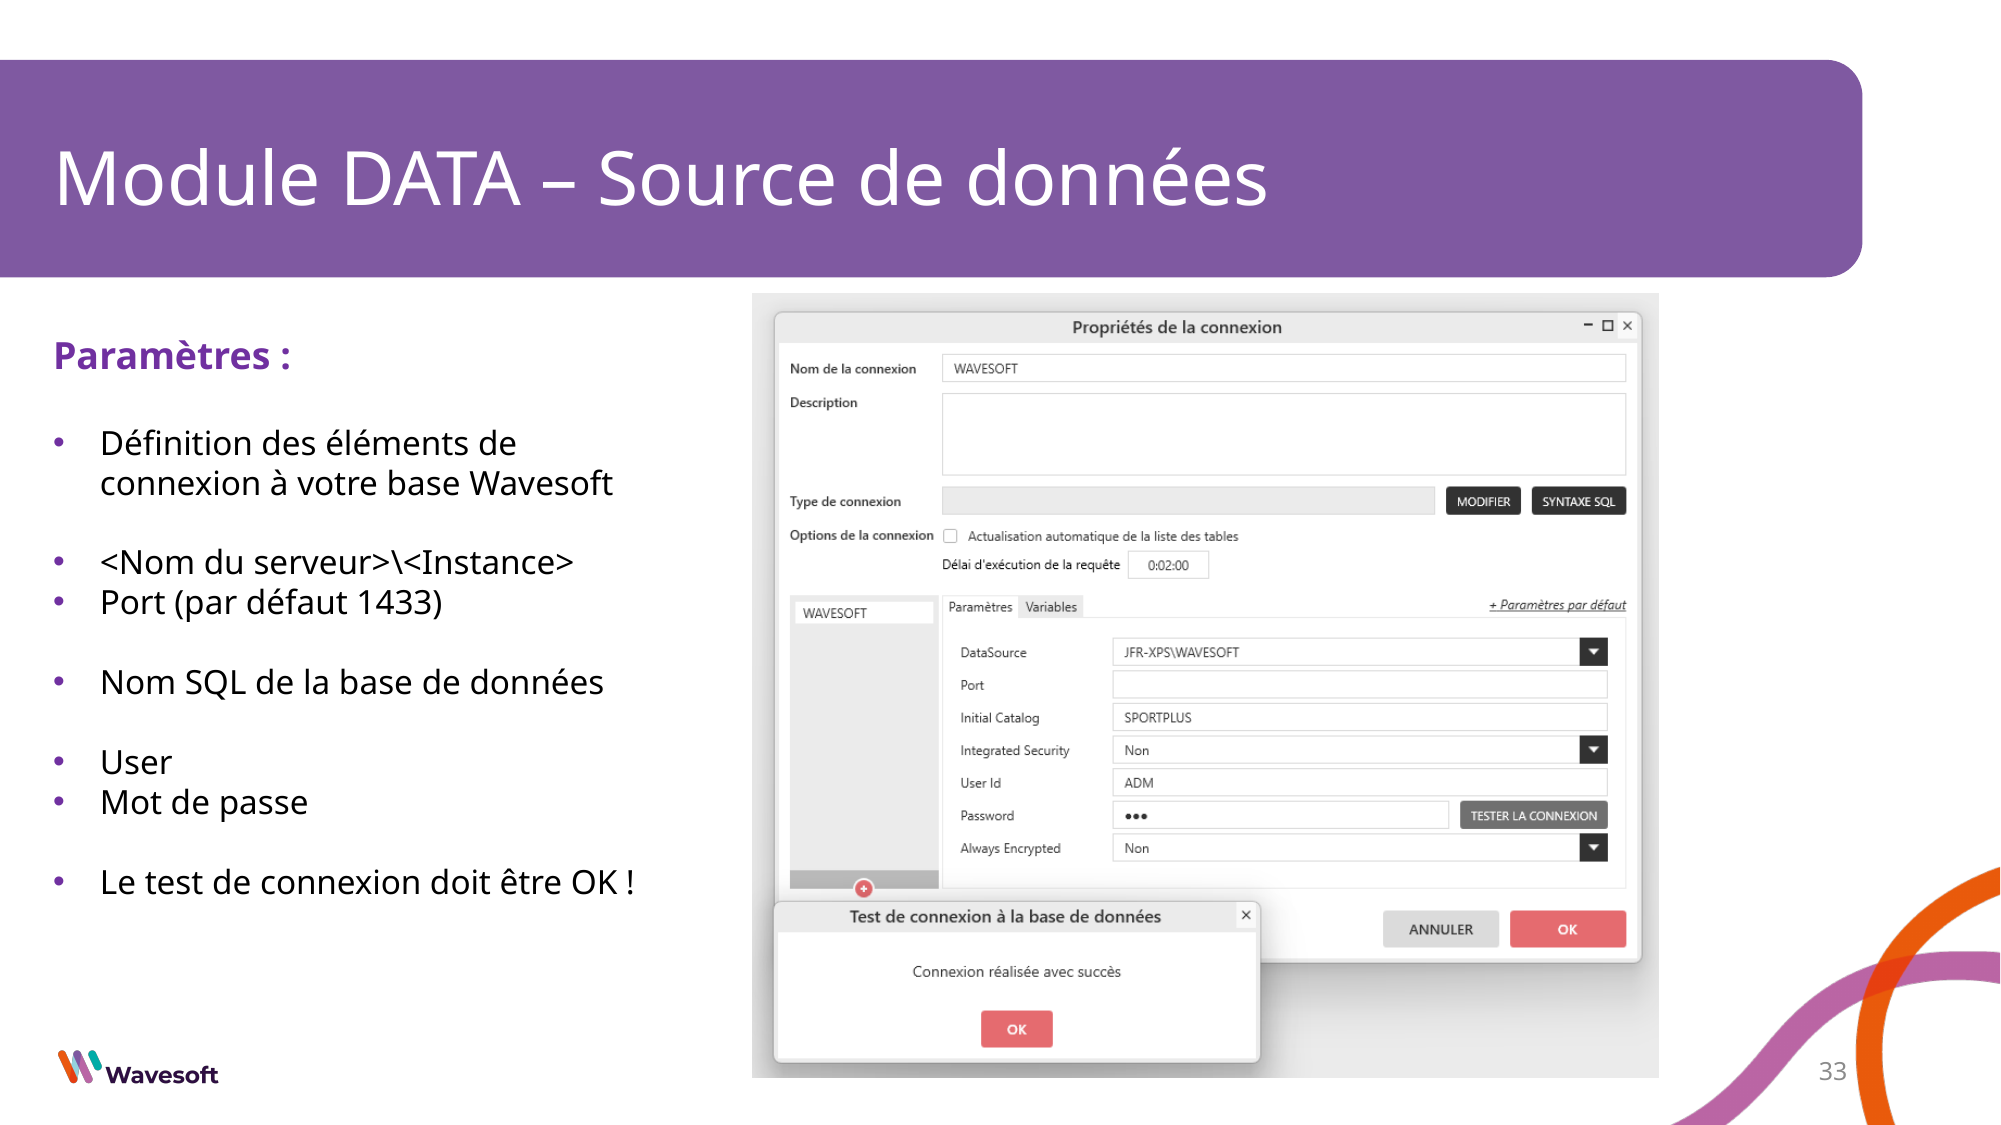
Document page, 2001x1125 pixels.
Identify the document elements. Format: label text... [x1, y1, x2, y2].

picture [752, 293, 1659, 1078]
picture [38, 1031, 237, 1103]
slide_number 33 [1412, 1042, 1863, 1103]
picture [1660, 859, 2001, 1125]
text_box Paramètres : Définition des éléments de connexion à votre base Wavesoft <Nom du serveur>\<Instance> Port (par défaut 1433) Nom SQL de la base de données User Mot de passe Le test de connexion doit être OK ! [38, 324, 671, 909]
title Module DATA – Source de données [38, 108, 1764, 230]
